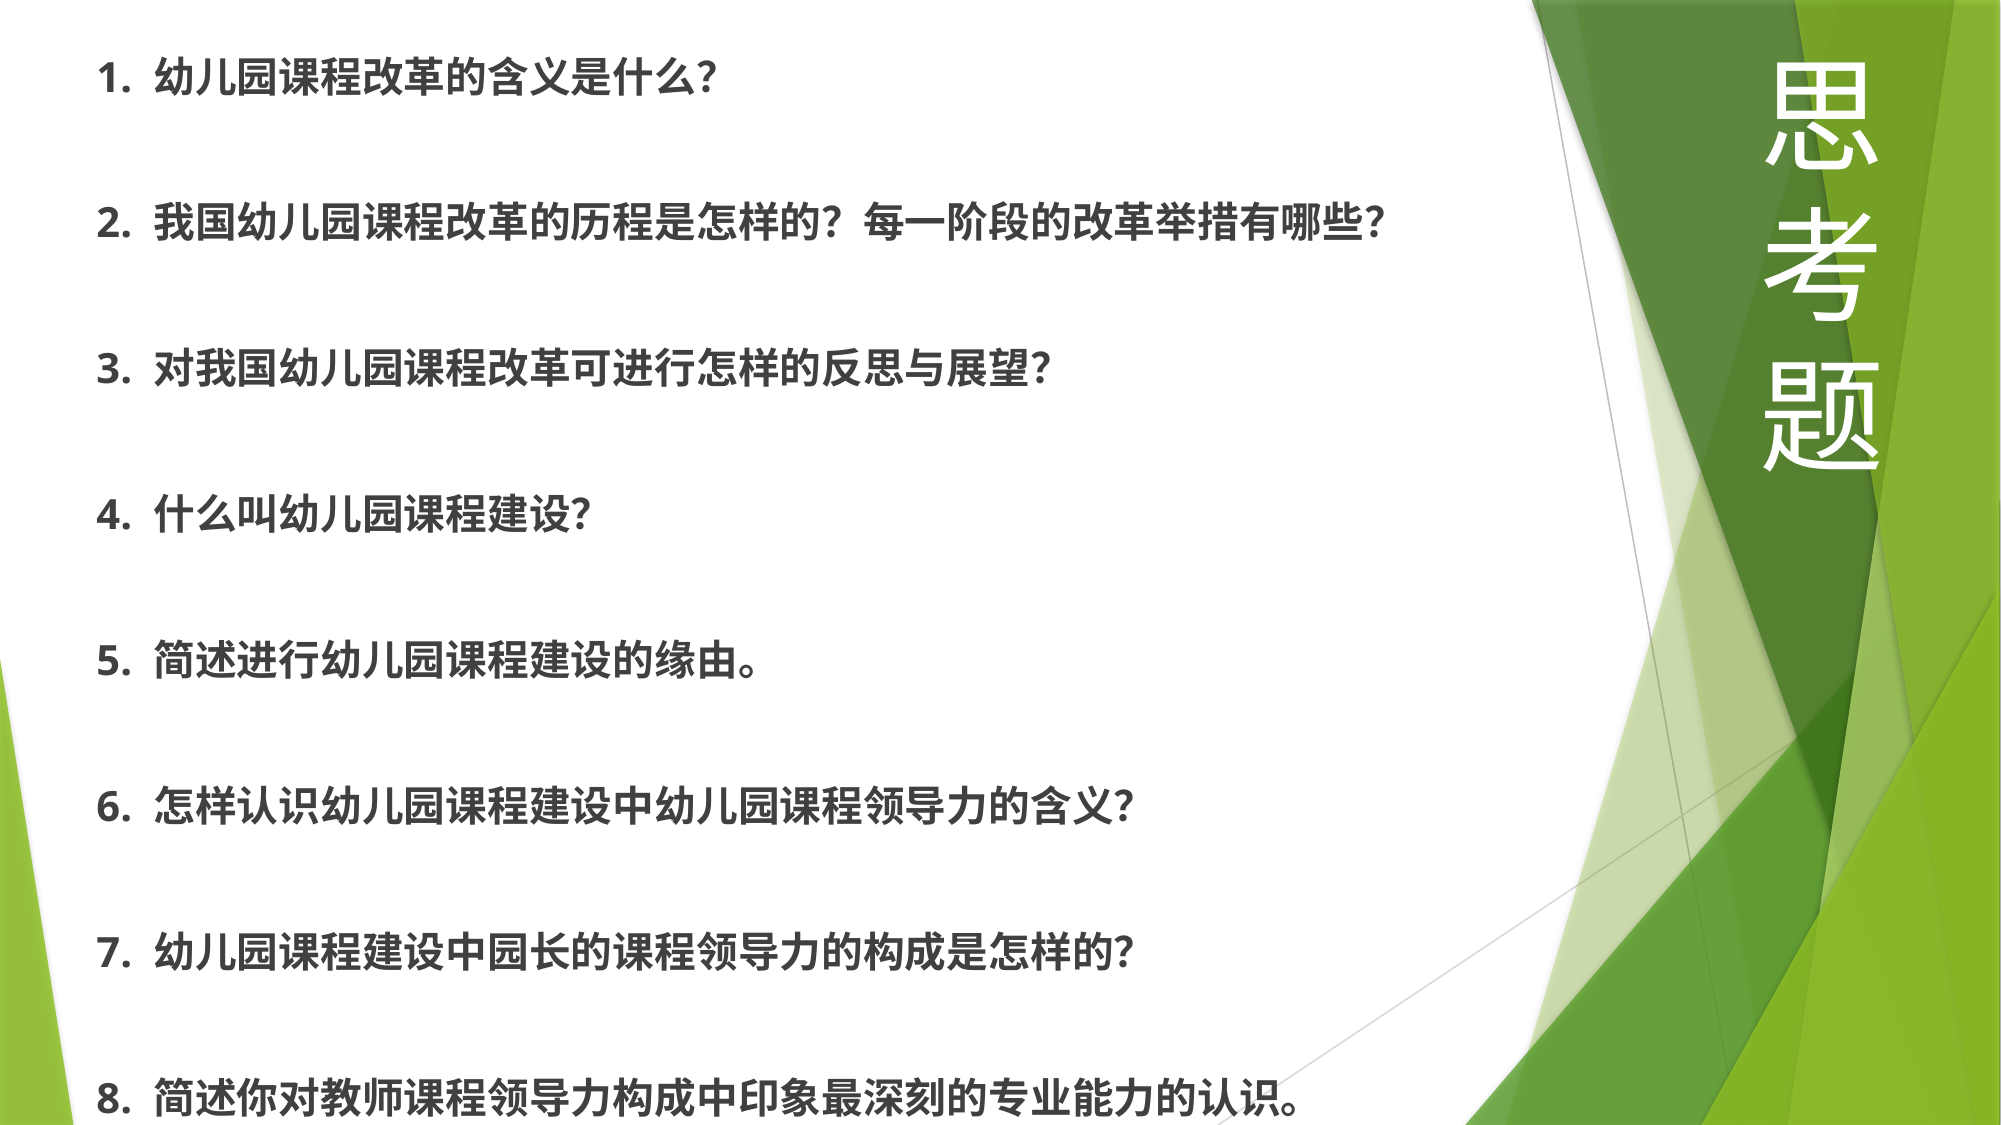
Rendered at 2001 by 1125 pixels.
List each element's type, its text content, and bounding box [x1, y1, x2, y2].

text_box 思考题 [1745, 30, 1919, 496]
list 1. 幼儿园课程改革的含义是什么？ 2. 我国幼儿园课程改革的历程是怎样的？每一阶段的改革举措有哪些？ 3. 对我国幼儿园课程改革可进行怎样的反思与展望？ 4. 什么叫幼儿园课程建设？ 5. 简述进行幼儿园课程建设的缘由。 6. 怎样认识幼儿园课程建设中幼儿园课程领导力的含义？ 7. 幼儿园课程建设中园长的课程领导力的构成是怎样的？ 8. 简述你对教师课程领导力构成中印象最深刻的专业能力的认识。 [81, 0, 1611, 954]
